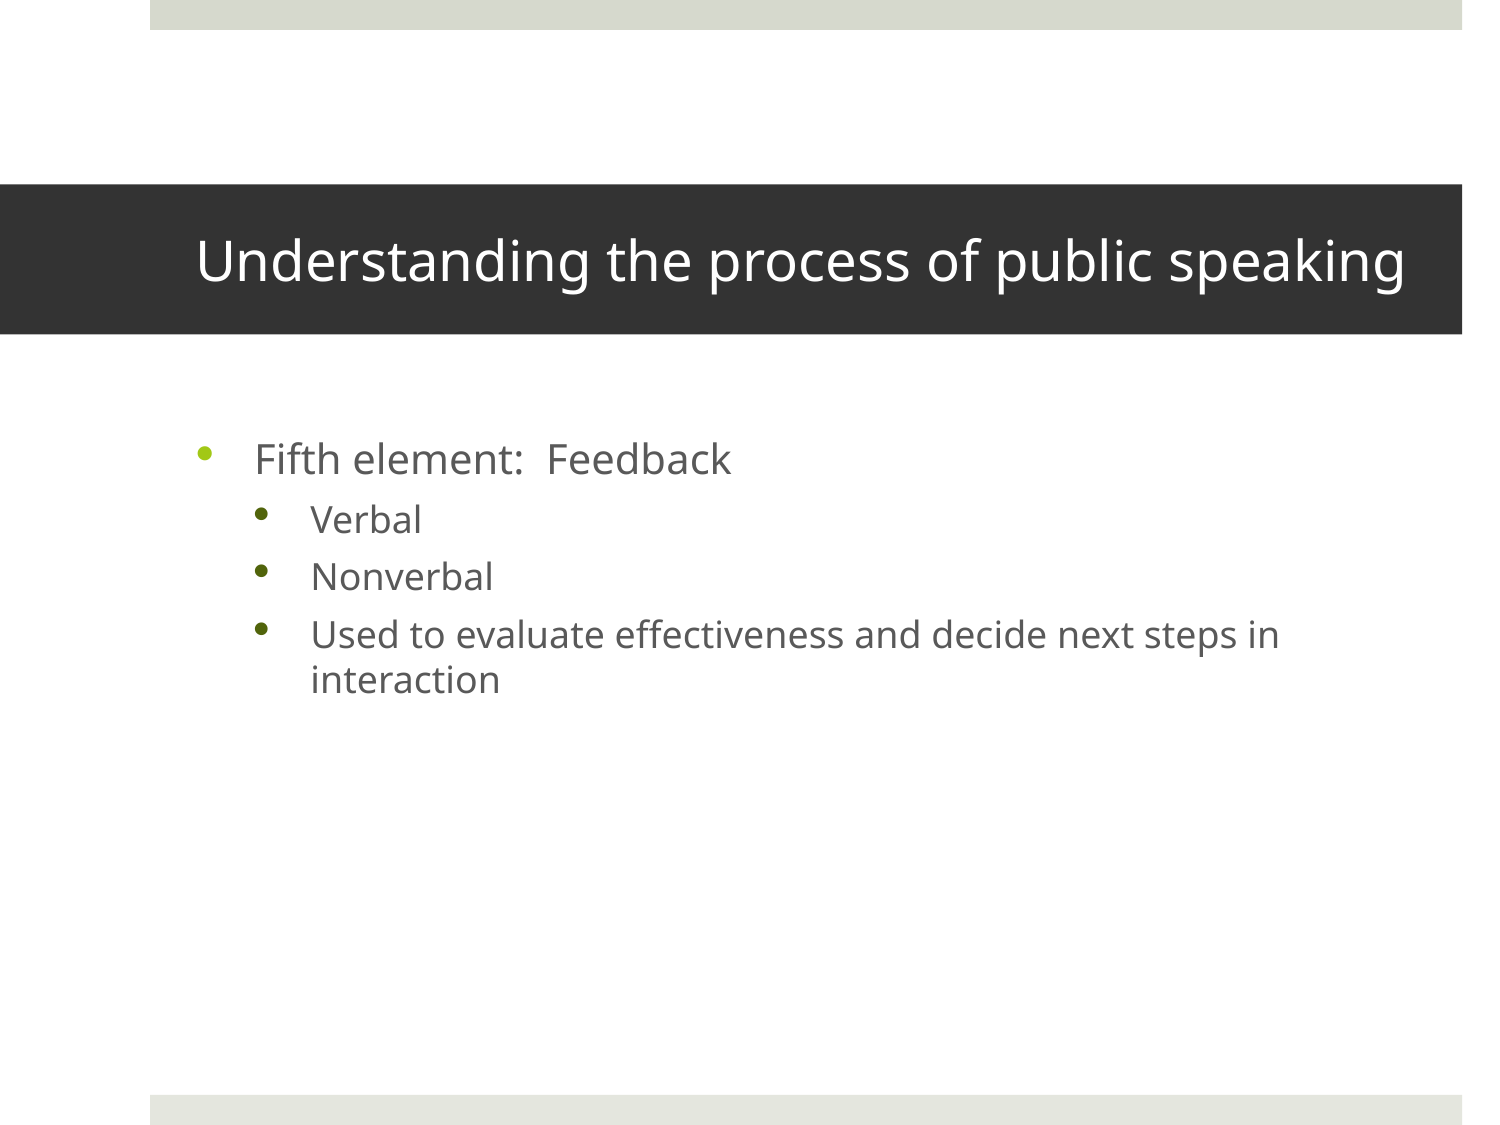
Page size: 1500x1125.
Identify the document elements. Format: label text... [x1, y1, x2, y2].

title Understanding the process of public speaking [0, 184, 1463, 335]
list Fifth element: Feedback Verbal Nonverbal Used to evaluate effectiveness and decide next steps in interaction [182, 425, 1432, 1028]
